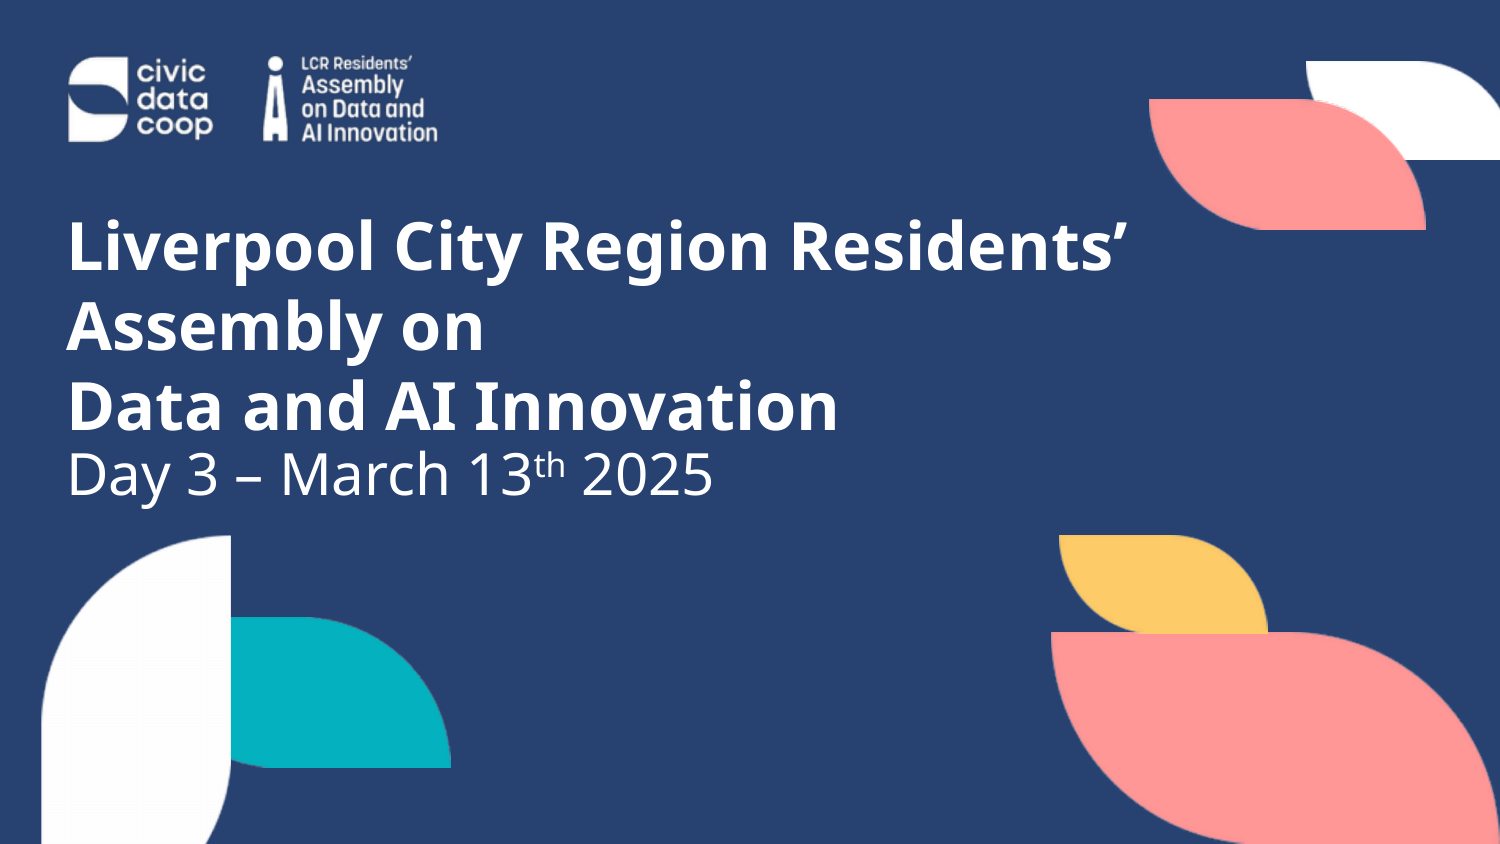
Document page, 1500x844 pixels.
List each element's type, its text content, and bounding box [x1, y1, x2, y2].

picture [0, 536, 451, 844]
subtitle Day 3 – March 13th 2025 [51, 421, 1449, 552]
picture [50, 39, 231, 160]
title Liverpool City Region Residents’ Assembly on Data and AI Innovation [51, 122, 1188, 421]
picture [1148, 61, 1500, 230]
picture [260, 53, 441, 145]
picture [1050, 535, 1500, 844]
